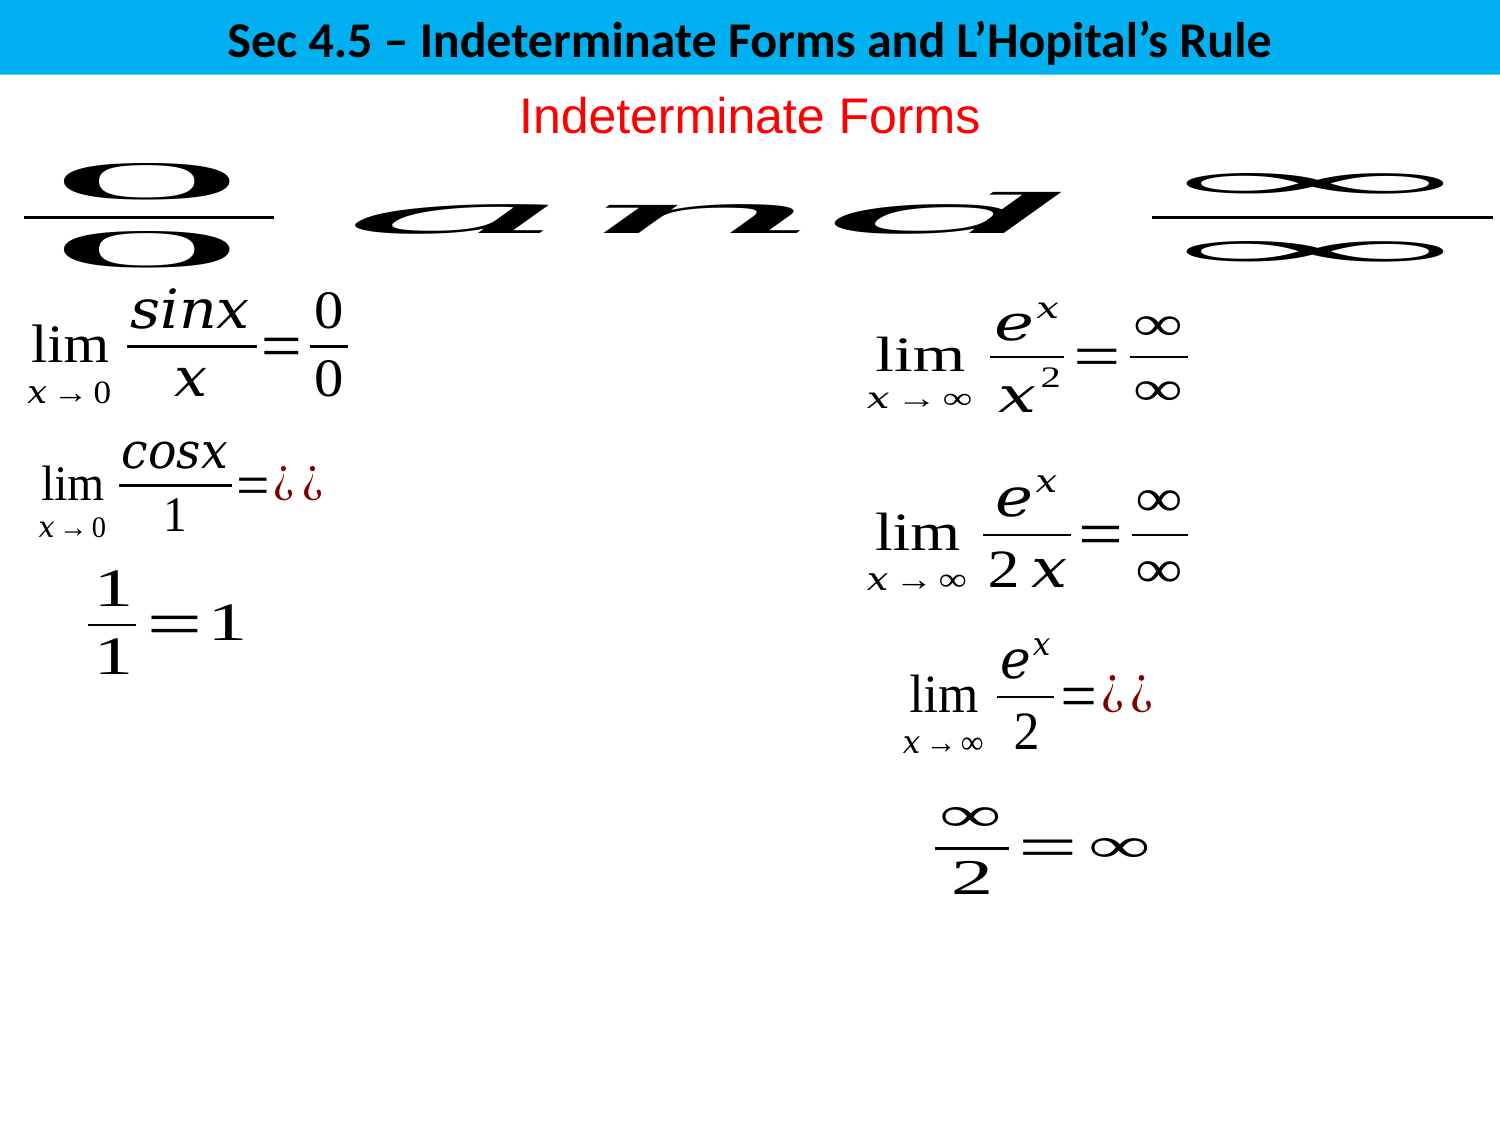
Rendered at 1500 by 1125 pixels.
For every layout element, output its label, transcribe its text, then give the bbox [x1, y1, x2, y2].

text_box Sec 4.5 – Indeterminate Forms and L’Hopital’s Rule [0, 0, 1500, 75]
text_box Indeterminate Forms [0, 75, 1500, 151]
